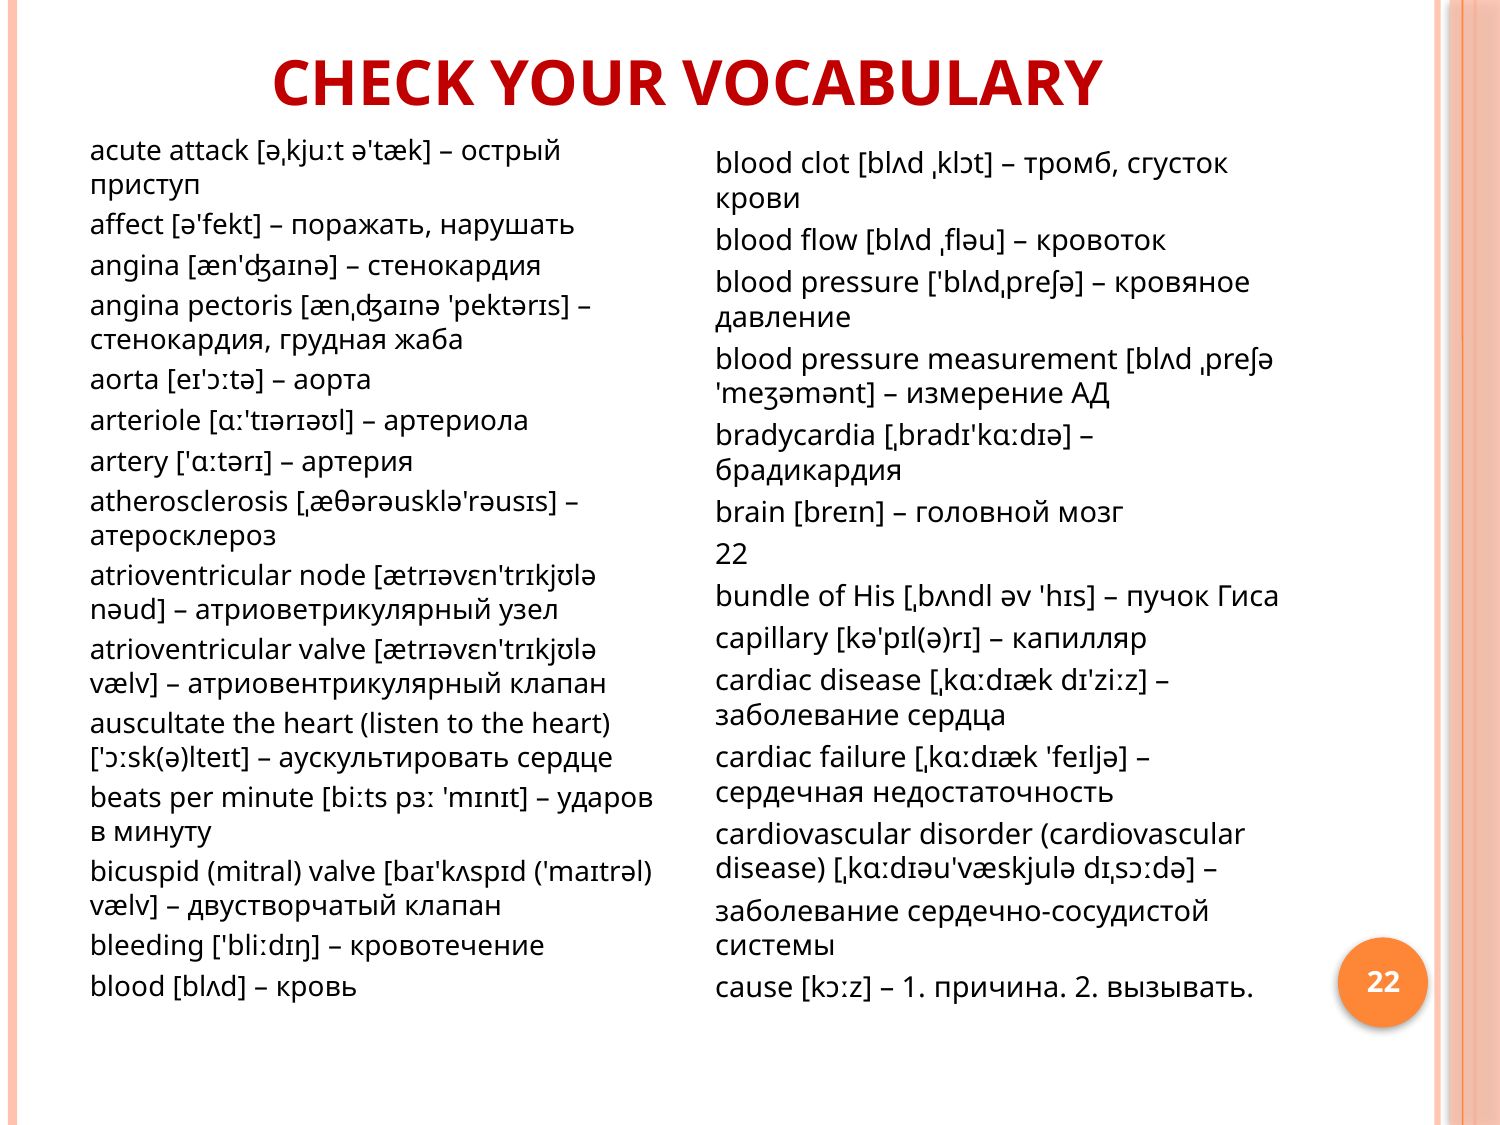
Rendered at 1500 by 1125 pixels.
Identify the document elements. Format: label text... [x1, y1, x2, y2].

title Check your vocabulary [75, 19, 1300, 126]
list acute attack [əˌkjuːt ə'tæk] – острый приступ affect [ə'fekt] – поражать, нарушать angina [æn'ʤaɪnə] – стенокардия angina pectoris [ænˌʤaɪnə 'pektərɪs] – стенокардия, грудная жаба aorta [eɪ'ɔːtə] – аорта arteriole [ɑː'tɪərɪəʊl] – артериола artery ['ɑːtərɪ] – артерия atherosclerosis [ˌæθərəusklə'rəusɪs] – атеросклероз atrioventricular node [ætrɪəvɛn'trɪkjʊlə nəud] – атриоветрикулярный узел atrioventricular valve [ætrɪəvɛn'trɪkjʊlə vælv] – атриовентрикулярный клапан auscultate the heart (listen to the heart) ['ɔːsk(ə)lteɪt] – аускультировать сердце beats per minute [biːts pɜː 'mɪnɪt] – ударов в минуту bicuspid (mitral) valve [baɪ'kʌspɪd ('maɪtrəl) vælv] – двустворчатый клапан bleeding ['bliːdɪŋ] – кровотечение blood [blʌd] – кровь [75, 125, 675, 1013]
slide_number 22 [1333, 940, 1434, 1027]
list blood clot [blʌd ˌklɔt] – тромб, сгусток крови blood flow [blʌd ˌfləu] – кровоток blood pressure ['blʌdˌpreʃə] – кровяное давление blood pressure measurement [blʌd ˌpreʃə 'meʒəmənt] – измерение АД bradycardia [ˌbradɪ'kɑːdɪə] – брадикардия brain [breɪn] – головной мозг 22 bundle of His [ˌbʌndl əv 'hɪs] – пучок Гиса capillary [kə'pɪl(ə)rɪ] – капилляр cardiac disease [ˌkɑːdɪæk dɪ'ziːz] – заболевание сердца cardiac failure [ˌkɑːdɪæk 'feɪljə] – сердечная недостаточность cardiovascular disorder (cardiovascular disease) [ˌkɑːdɪəu'væskjulə dɪˌsɔːdə] – заболевание сердечно-сосудистой системы cause [kɔːz] – 1. причина. 2. вызывать. [700, 137, 1301, 1013]
